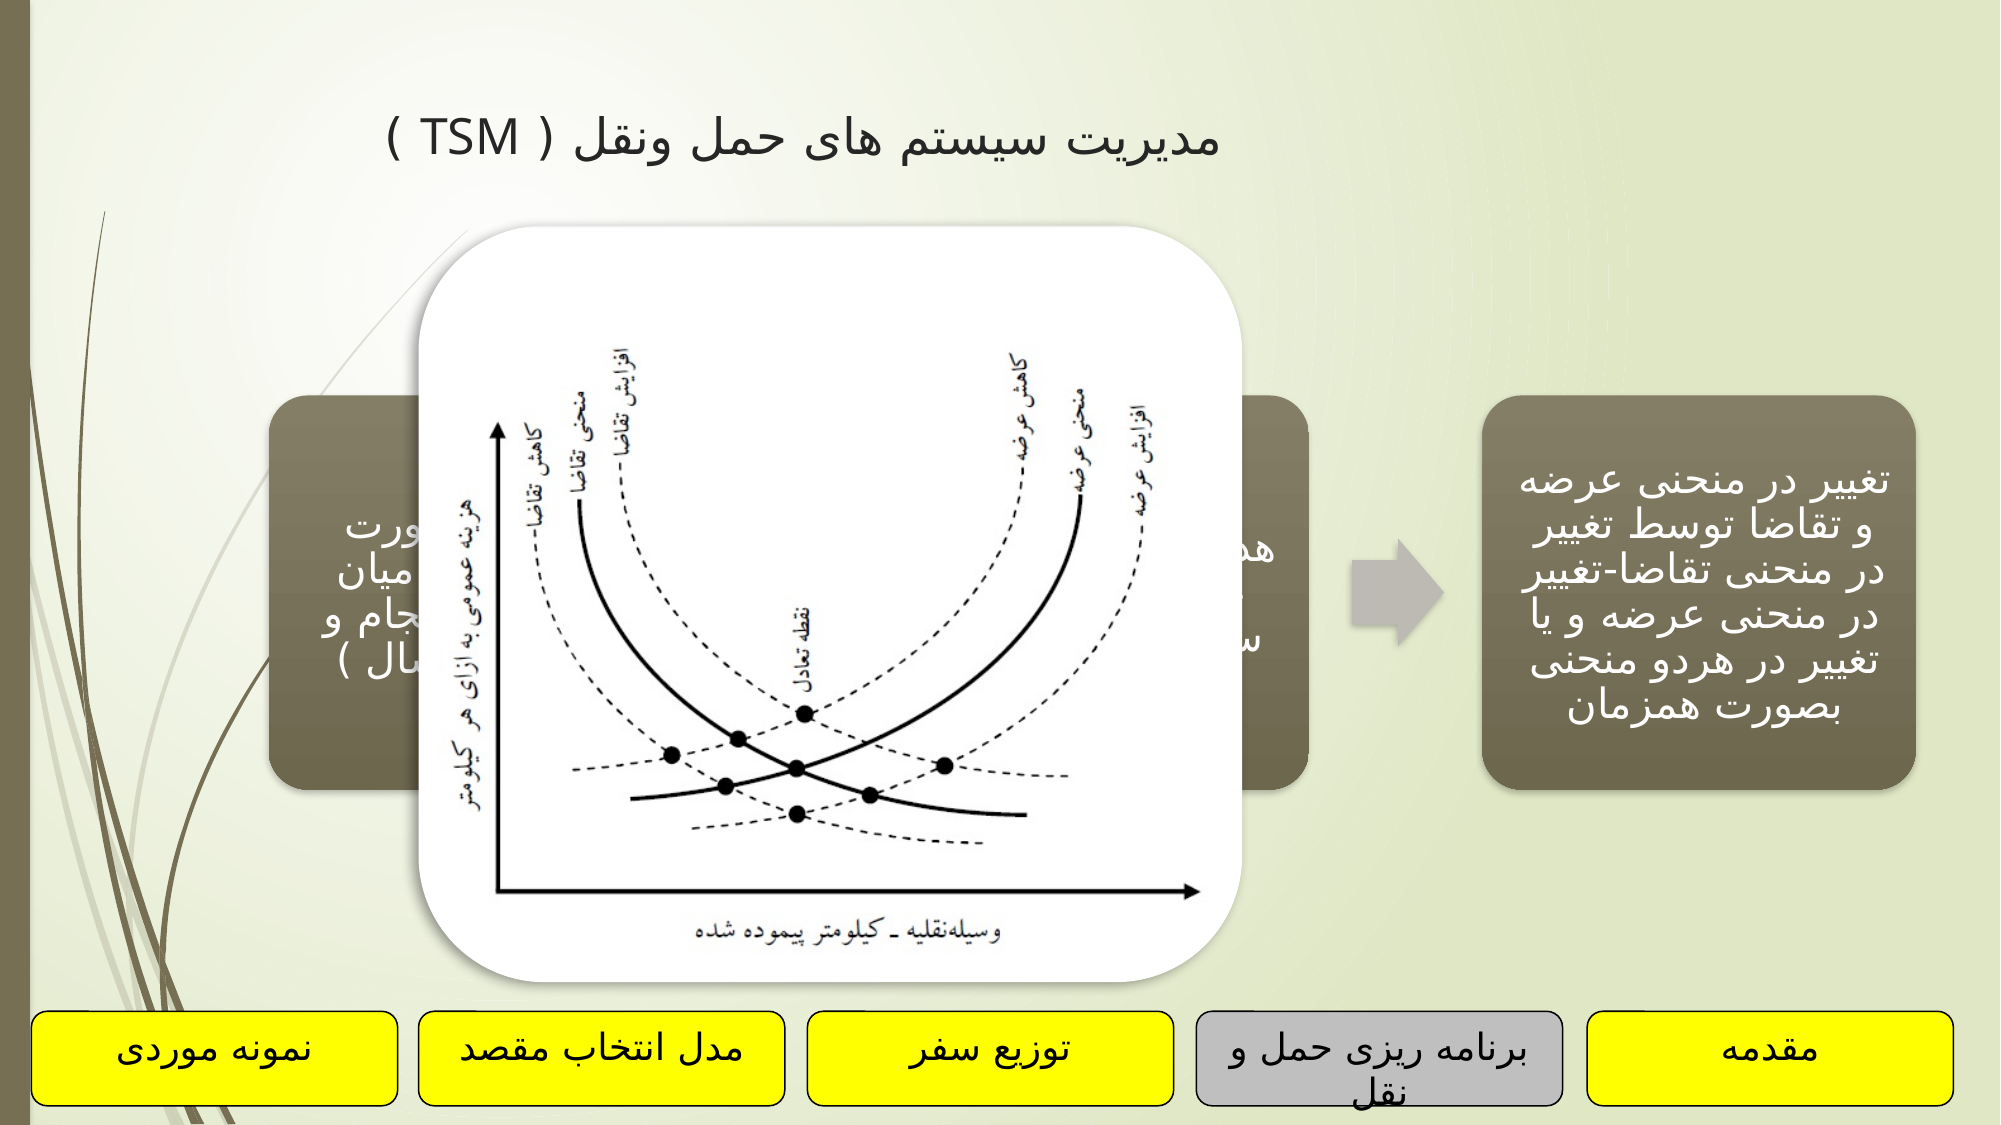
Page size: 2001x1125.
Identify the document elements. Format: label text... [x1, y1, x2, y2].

picture [418, 225, 1243, 983]
text_box نمونه موردی [31, 1011, 398, 1106]
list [1247, 262, 1918, 923]
text_box مدل انتخاب مقصد [418, 1011, 785, 1106]
text_box مقدمه [1587, 1011, 1954, 1106]
text_box برنامه ریزی حمل و نقل [1196, 1011, 1563, 1106]
text_box توزیع سفر [807, 1011, 1174, 1106]
title مدیریت سیستم های حمل ونقل ( TSM ) [369, 96, 2000, 197]
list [266, 262, 413, 923]
